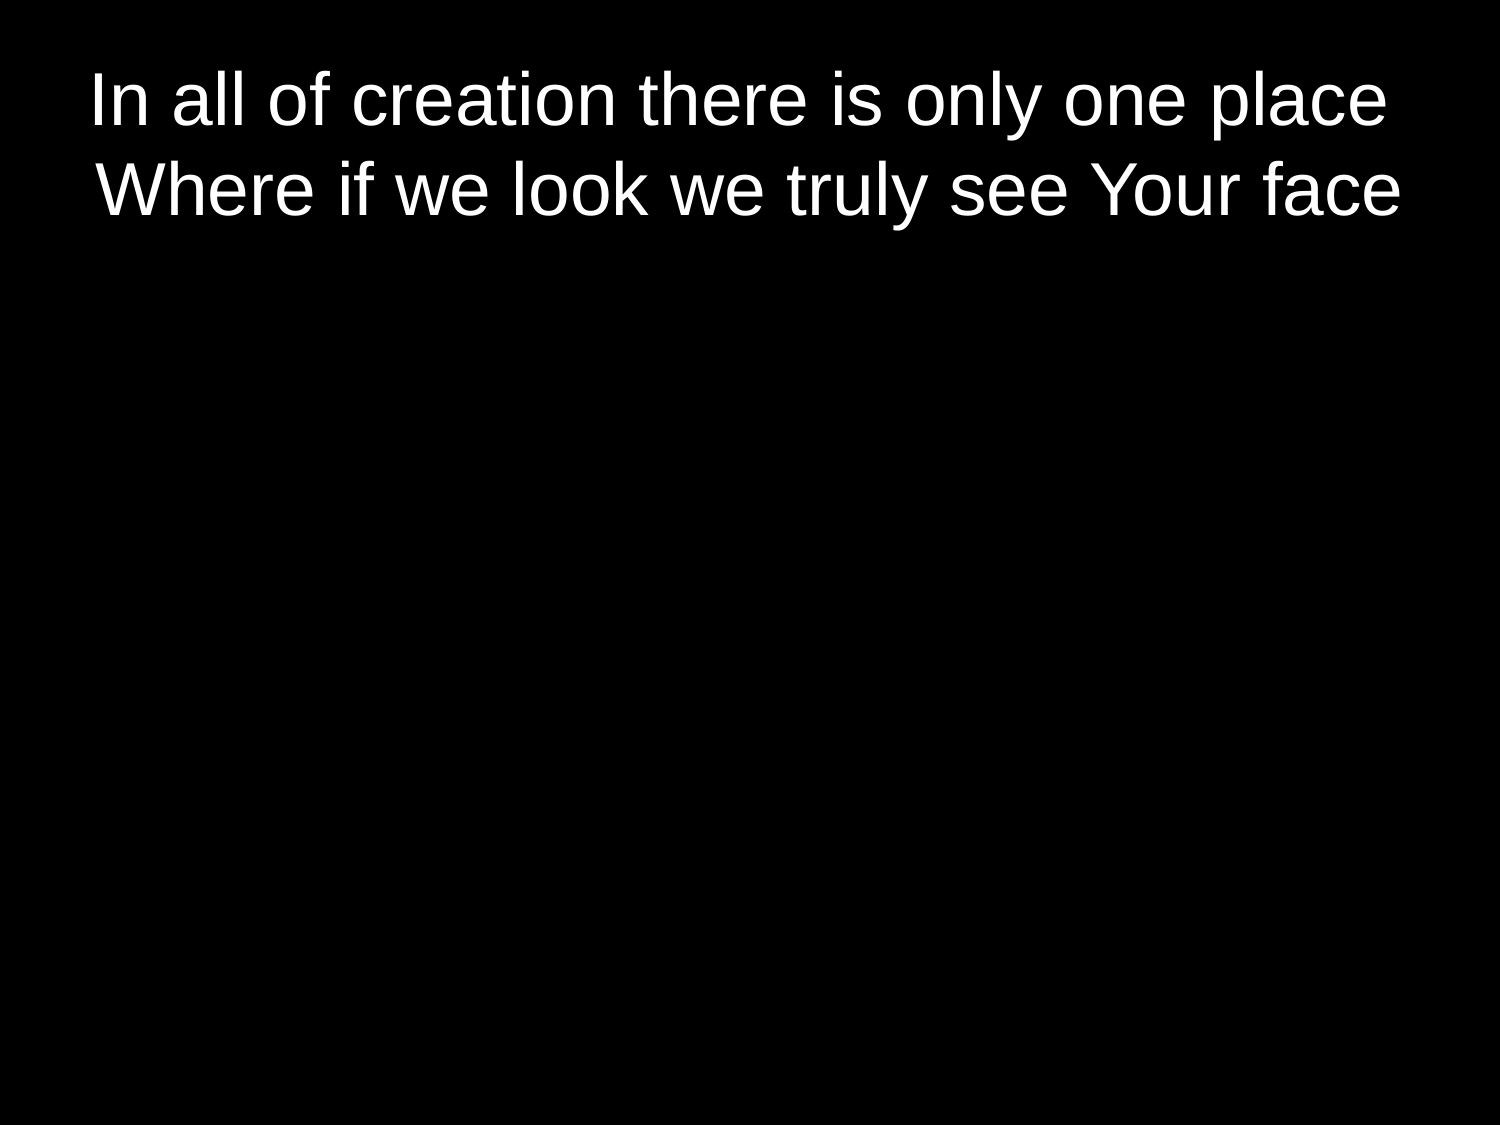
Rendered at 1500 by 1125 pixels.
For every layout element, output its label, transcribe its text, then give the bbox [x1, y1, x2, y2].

text_box In all of creation there is only one place Where if we look we truly see Your face [0, 42, 1500, 238]
